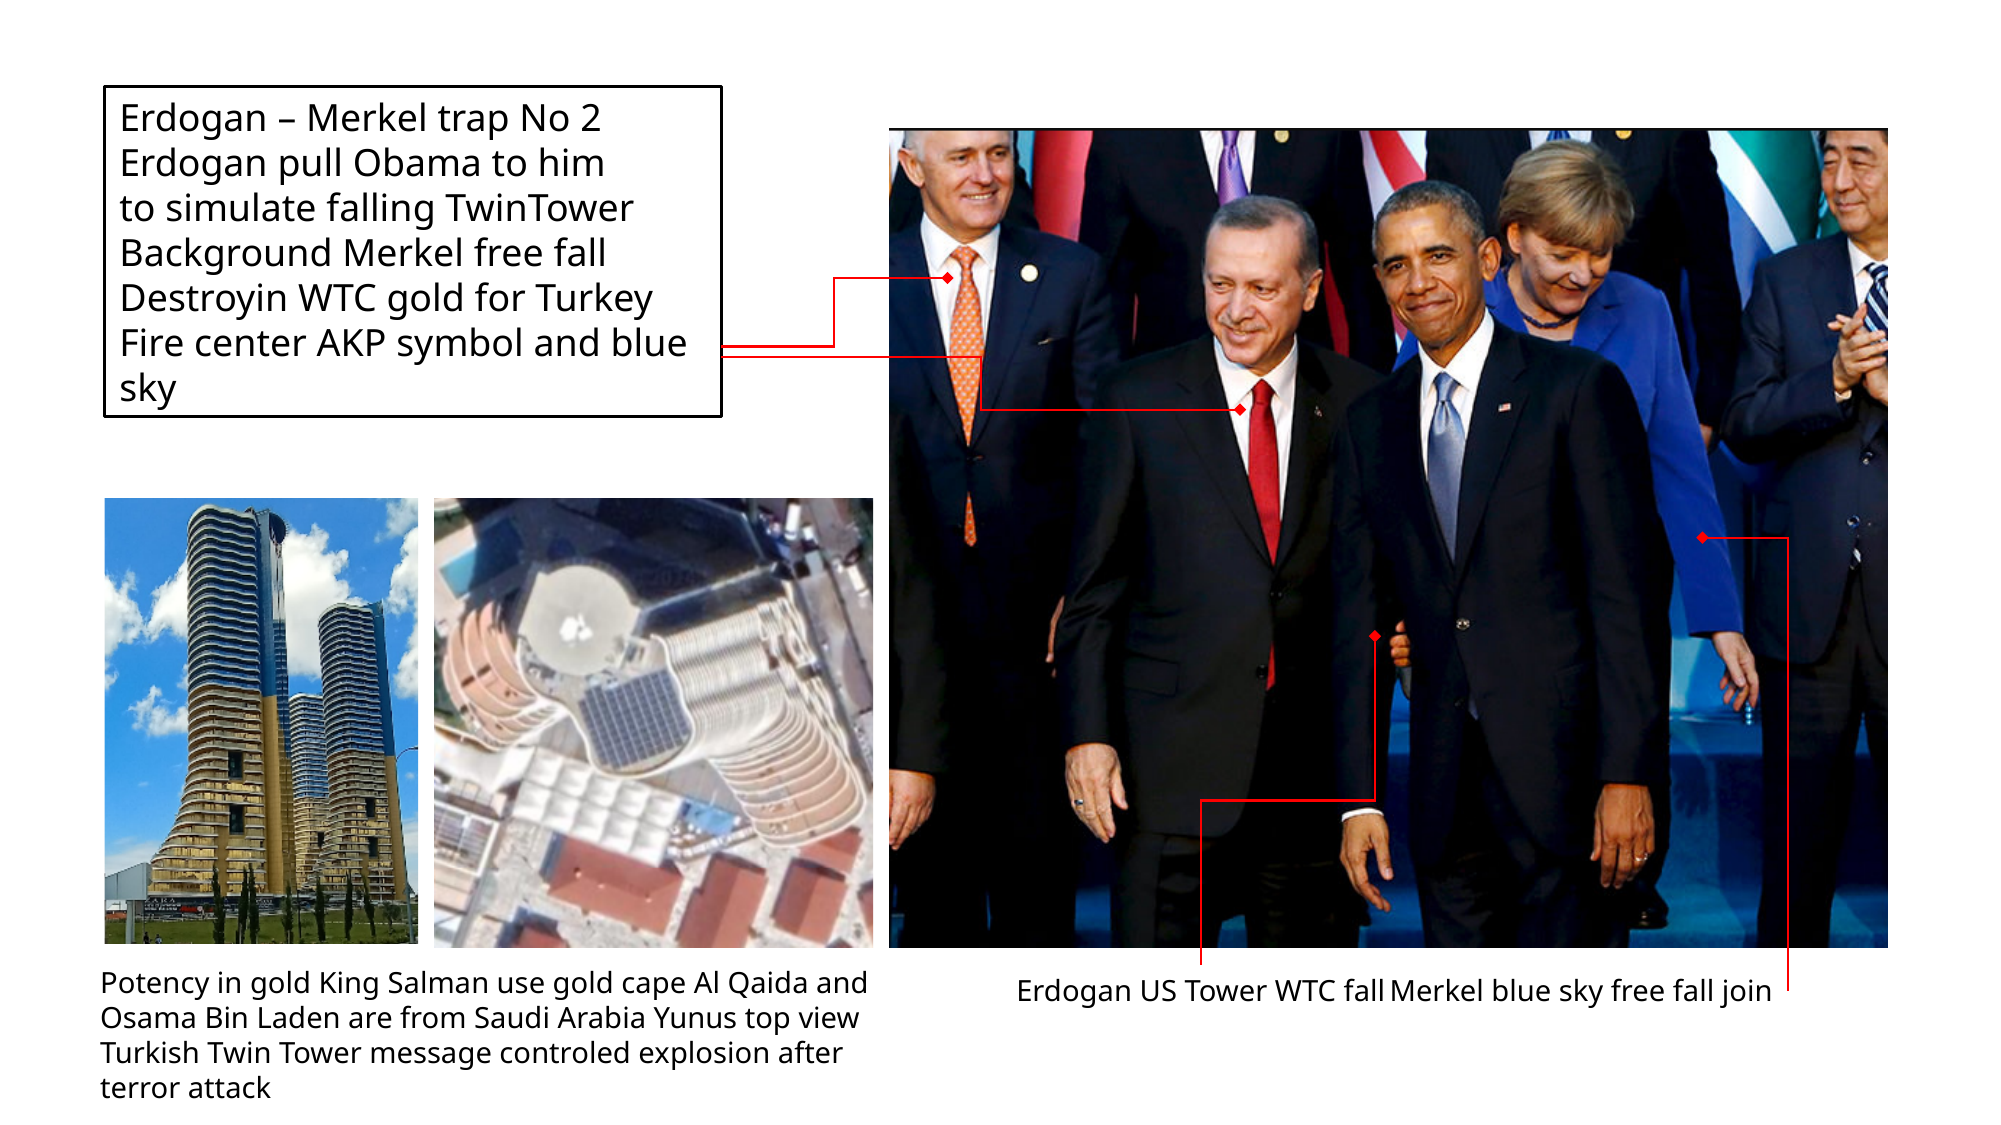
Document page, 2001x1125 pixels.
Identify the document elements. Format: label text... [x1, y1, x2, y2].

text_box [721, 277, 948, 347]
text_box Potency in gold King Salman use gold cape Al Qaida and Osama Bin Laden are from Saudi Arabia Yunus top view Turkish Twin Tower message controled explosion after terror attack [85, 957, 901, 1125]
picture [434, 498, 874, 948]
picture [104, 498, 419, 944]
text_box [1123, 713, 1453, 888]
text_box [1702, 537, 1762, 990]
text_box Erdogan US Tower WTC fall [1001, 964, 1401, 1015]
text_box Merkel blue sky free fall join [1401, 964, 1788, 1015]
text_box Erdogan – Merkel trap No 2 Erdogan pull Obama to him to simulate falling TwinTower Background Merkel free fall Destroyin WTC gold for Turkey Fire center AKP symbol and blue sky [104, 86, 722, 417]
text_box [721, 356, 1240, 410]
picture [888, 127, 1888, 948]
